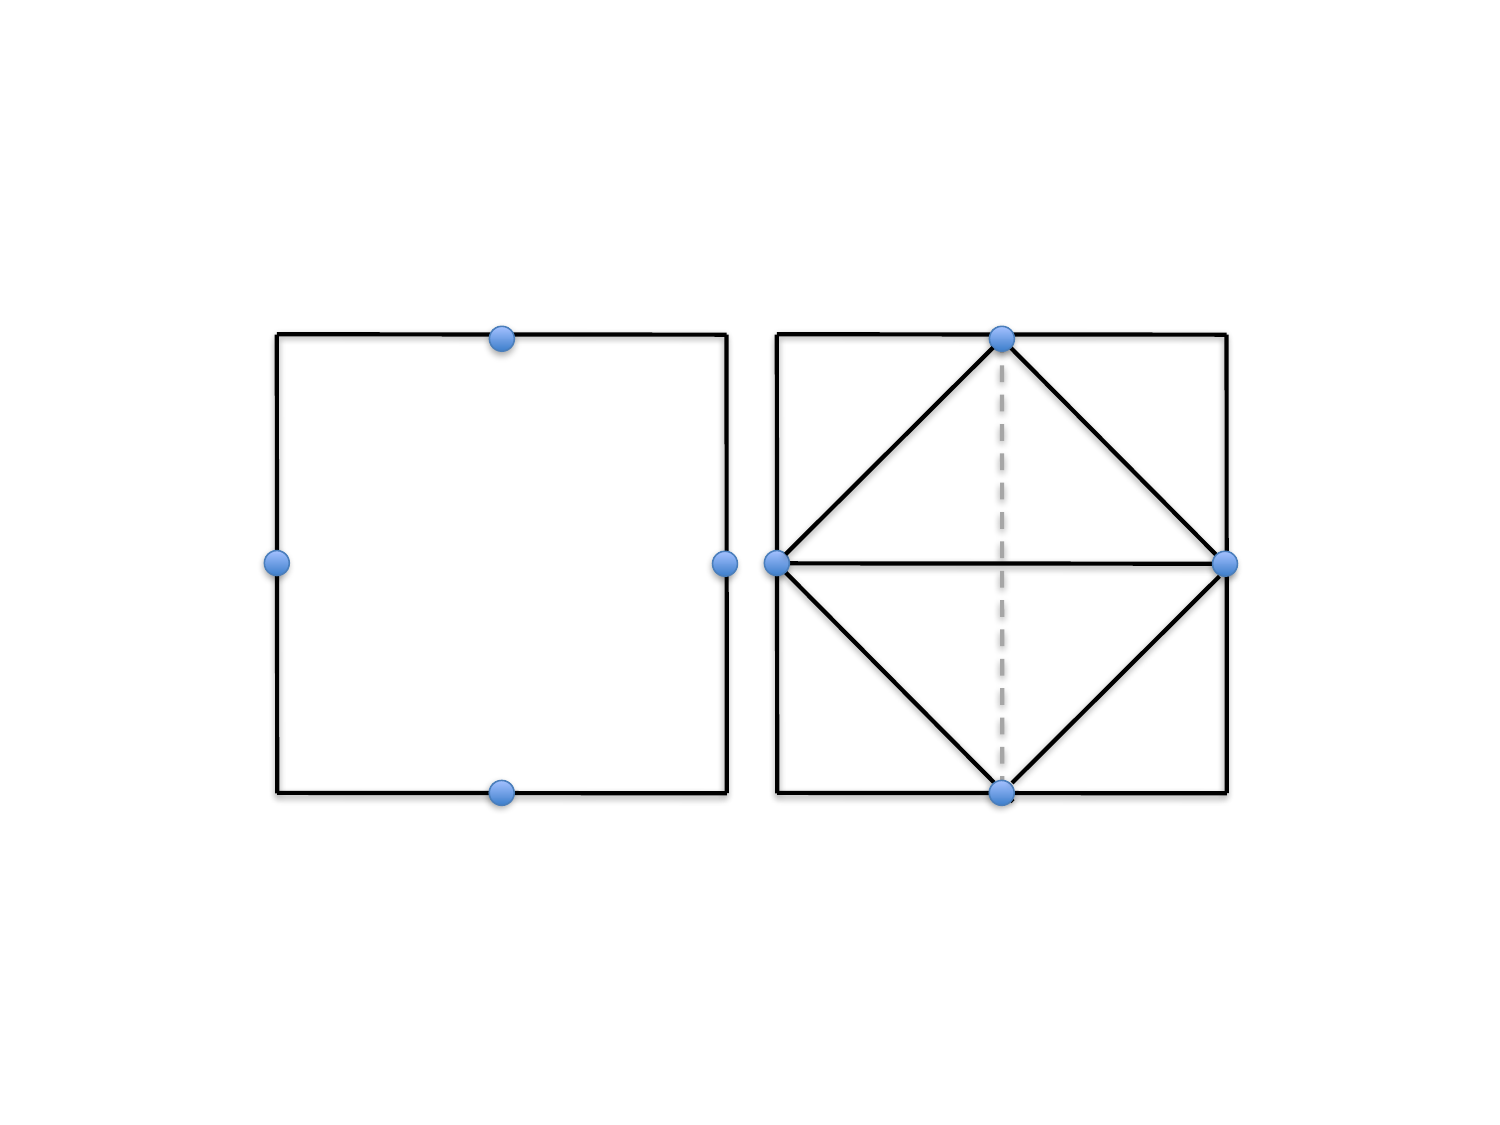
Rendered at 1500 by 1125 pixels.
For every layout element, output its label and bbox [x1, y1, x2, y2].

text_box [264, 326, 1238, 806]
